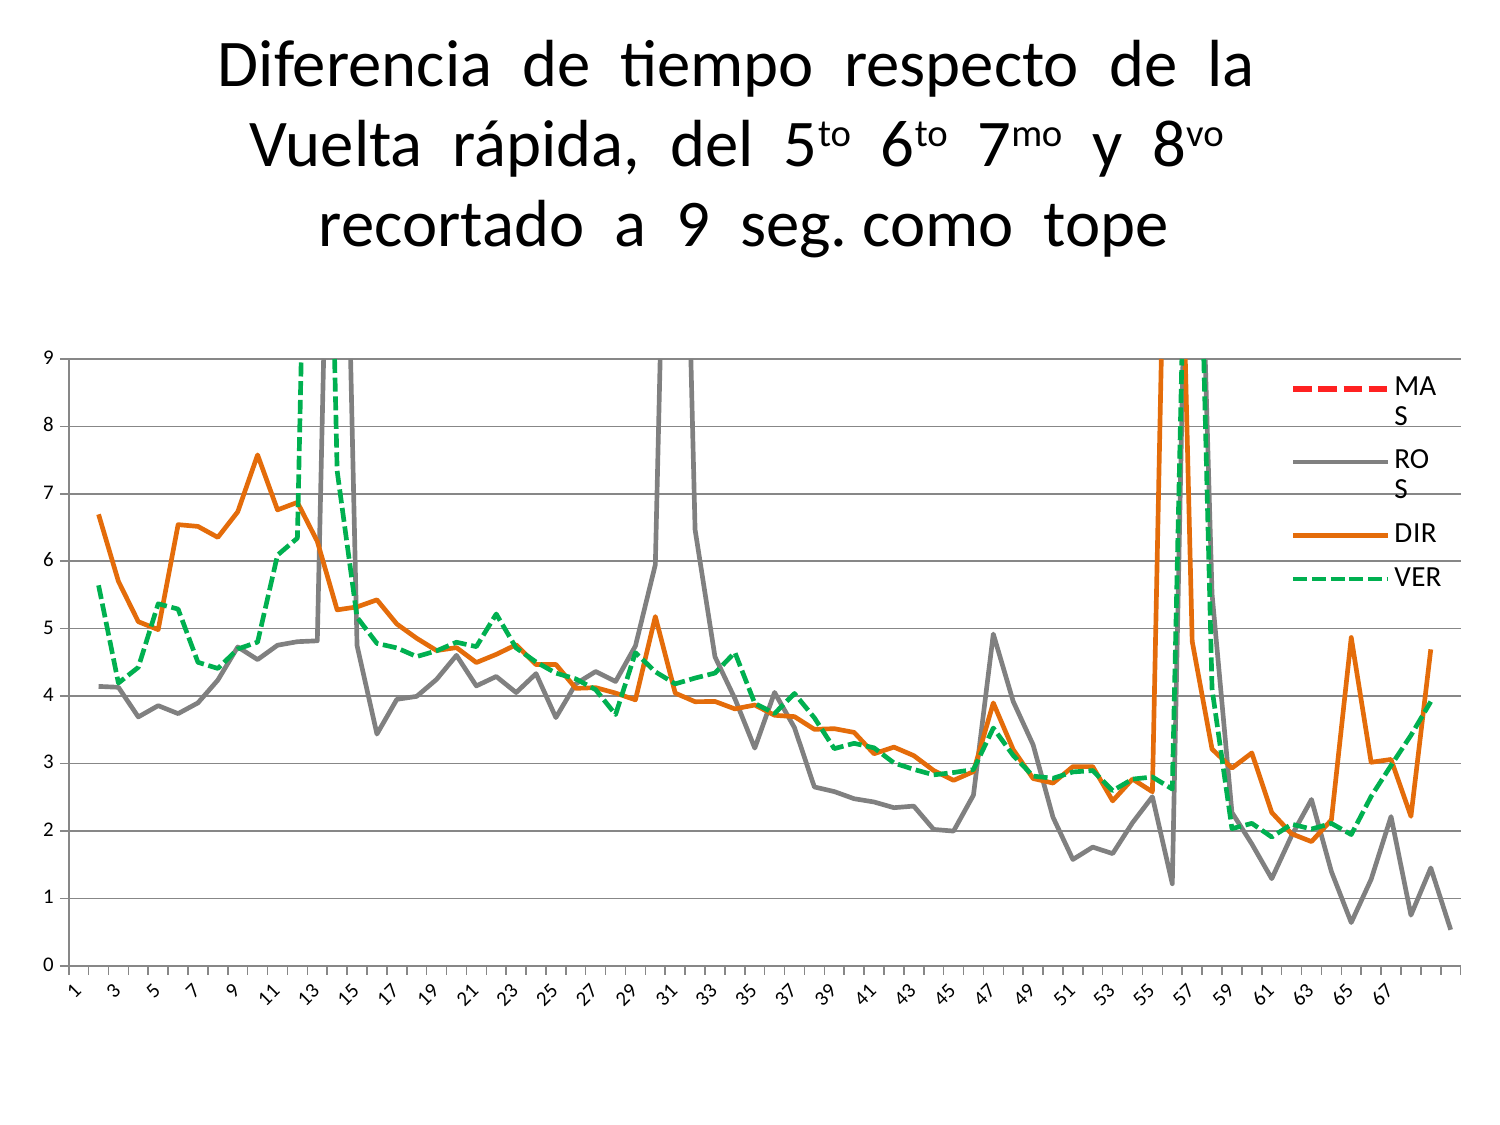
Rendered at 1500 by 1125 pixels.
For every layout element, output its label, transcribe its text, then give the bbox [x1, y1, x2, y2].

title Diferencia de tiempo respecto de la Vuelta rápida, del 5to 6to 7mo y 8vo recortado a 9 seg. como tope [171, 19, 1317, 261]
chart [41, 337, 1483, 1014]
